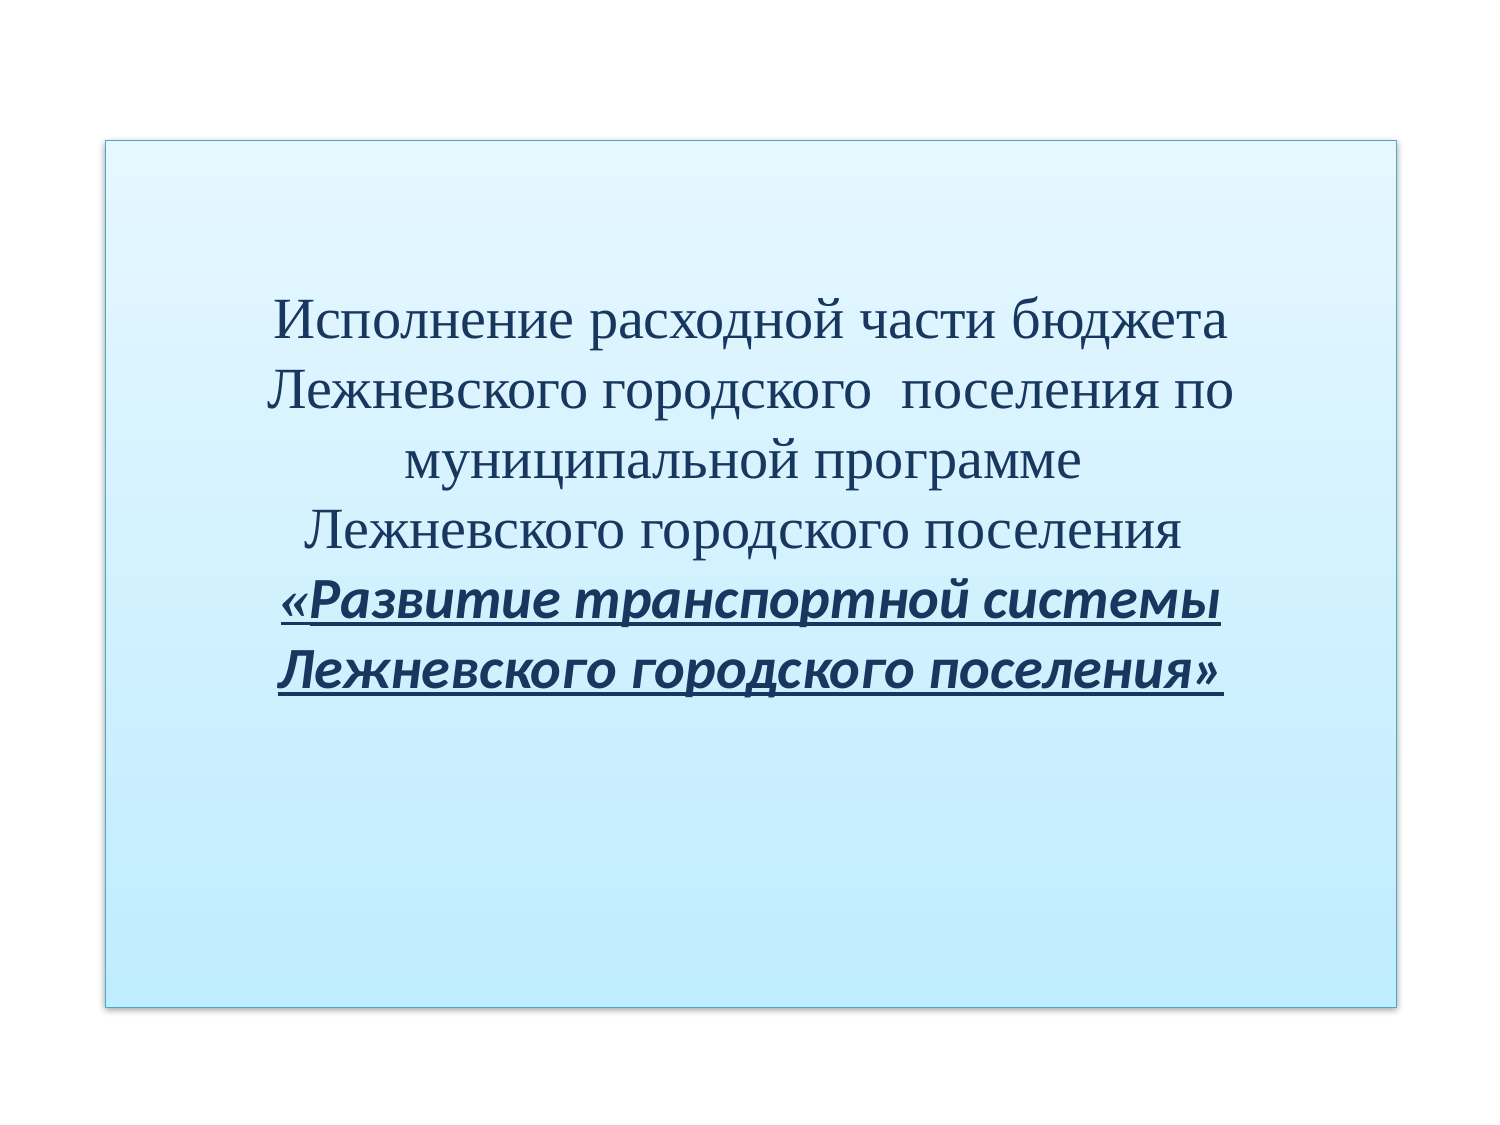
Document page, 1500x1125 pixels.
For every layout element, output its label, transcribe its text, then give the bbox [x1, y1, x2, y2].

text_box Исполнение расходной части бюджета Лежневского городского поселения по муниципальной программе Лежневского городского поселения «Развитие транспортной системы Лежневского городского поселения» [105, 140, 1397, 1008]
